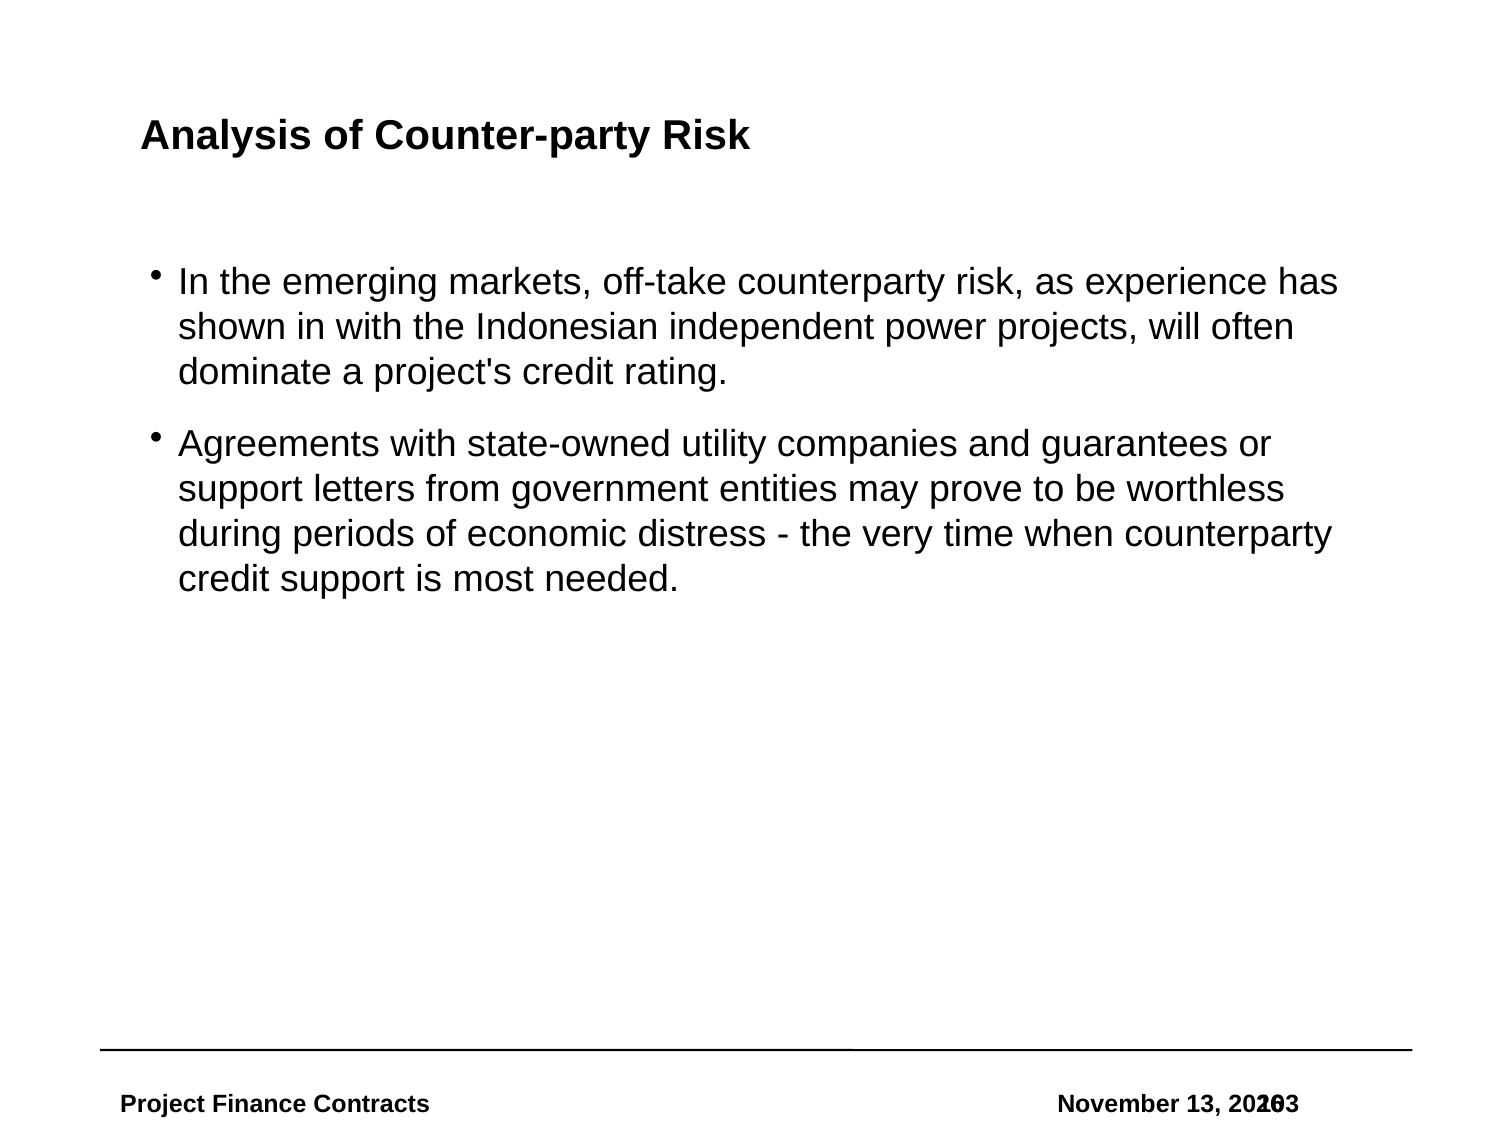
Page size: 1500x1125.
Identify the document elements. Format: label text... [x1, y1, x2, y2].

title Analysis of Counter-party Risk [124, 99, 1288, 226]
list In the emerging markets, off-take counterparty risk, as experience has shown in with the Indonesian independent power projects, will often dominate a project's credit rating. Agreements with state-owned utility companies and guarantees or support letters from government entities may prove to be worthless during periods of economic distress - the very time when counterparty credit support is most needed. [124, 249, 1376, 1001]
